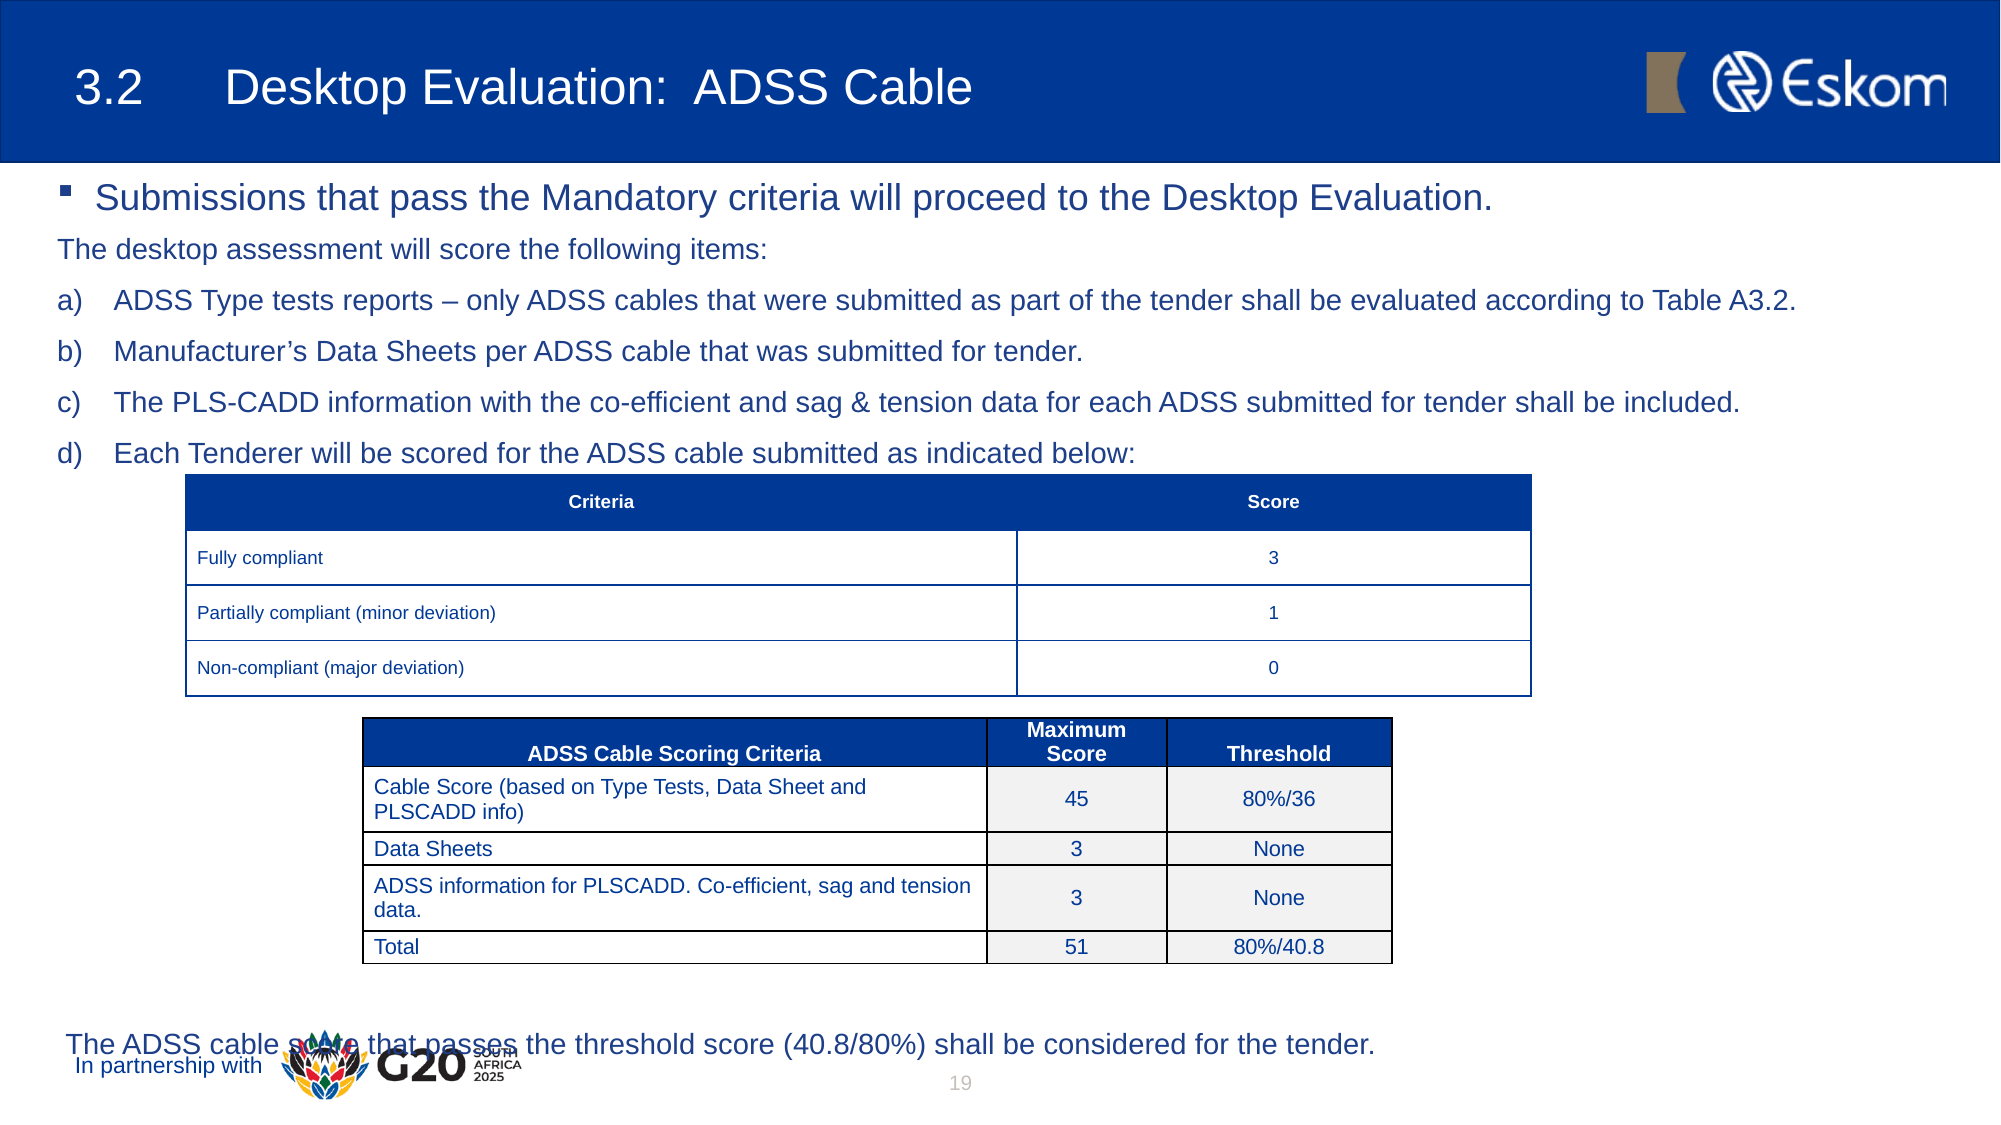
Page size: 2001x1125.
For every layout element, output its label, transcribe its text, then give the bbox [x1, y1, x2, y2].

table_cell Non-compliant (major deviation) [187, 641, 1016, 695]
table_cell None [1168, 833, 1391, 864]
table_cell ADSS information for PLSCADD. Co-efficient, sag and tension data. [364, 866, 986, 930]
table_header Maximum Score [988, 719, 1166, 766]
table_cell Total [364, 932, 986, 963]
table_cell 3 [988, 866, 1166, 930]
table_cell Cable Score (based on Type Tests, Data Sheet and PLSCADD info) [364, 767, 986, 831]
table_cell Fully compliant [187, 531, 1016, 584]
title 3.2 Desktop Evaluation: ADSS Cable [59, 33, 1620, 143]
table_cell None [1168, 866, 1391, 930]
table_cell 0 [1018, 641, 1530, 695]
table_header ADSS Cable Scoring Criteria [364, 719, 986, 766]
slide_number [99, 1069, 481, 1103]
table_header Criteria [187, 476, 1016, 529]
table_cell 80%/36 [1168, 767, 1391, 831]
list Submissions that pass the Mandatory criteria will proceed to the Desktop Evaluation. The desktop assessment will score the following items: ADSS Type tests reports – only ADSS cables that were submitted as part of the tender shall be evaluated according to Table A3.2. Manufacturer’s Data Sheets per ADSS cable that was submitted for tender. The PLS-CADD information with the co-efficient and sag & tension data for each ADSS submitted for tender shall be included. Each Tenderer will be scored for the ADSS cable submitted as indicated below: The ADSS cable score that passes the threshold score (40.8/80%) shall be considered for the tender. [42, 143, 1958, 1069]
table_cell 51 [988, 932, 1166, 963]
table_cell Data Sheets [364, 833, 986, 864]
table_cell Partially compliant (minor deviation) [187, 586, 1016, 640]
table_header Score [1018, 476, 1530, 529]
picture [481, 1069, 526, 1100]
table_cell 80%/40.8 [1168, 932, 1391, 963]
table_cell 45 [988, 767, 1166, 831]
table_cell 3 [988, 833, 1166, 864]
table_cell 3 [1018, 531, 1530, 584]
slide_number 19 [858, 1069, 1063, 1103]
table_cell 1 [1018, 586, 1530, 640]
table_header Threshold [1168, 719, 1391, 766]
